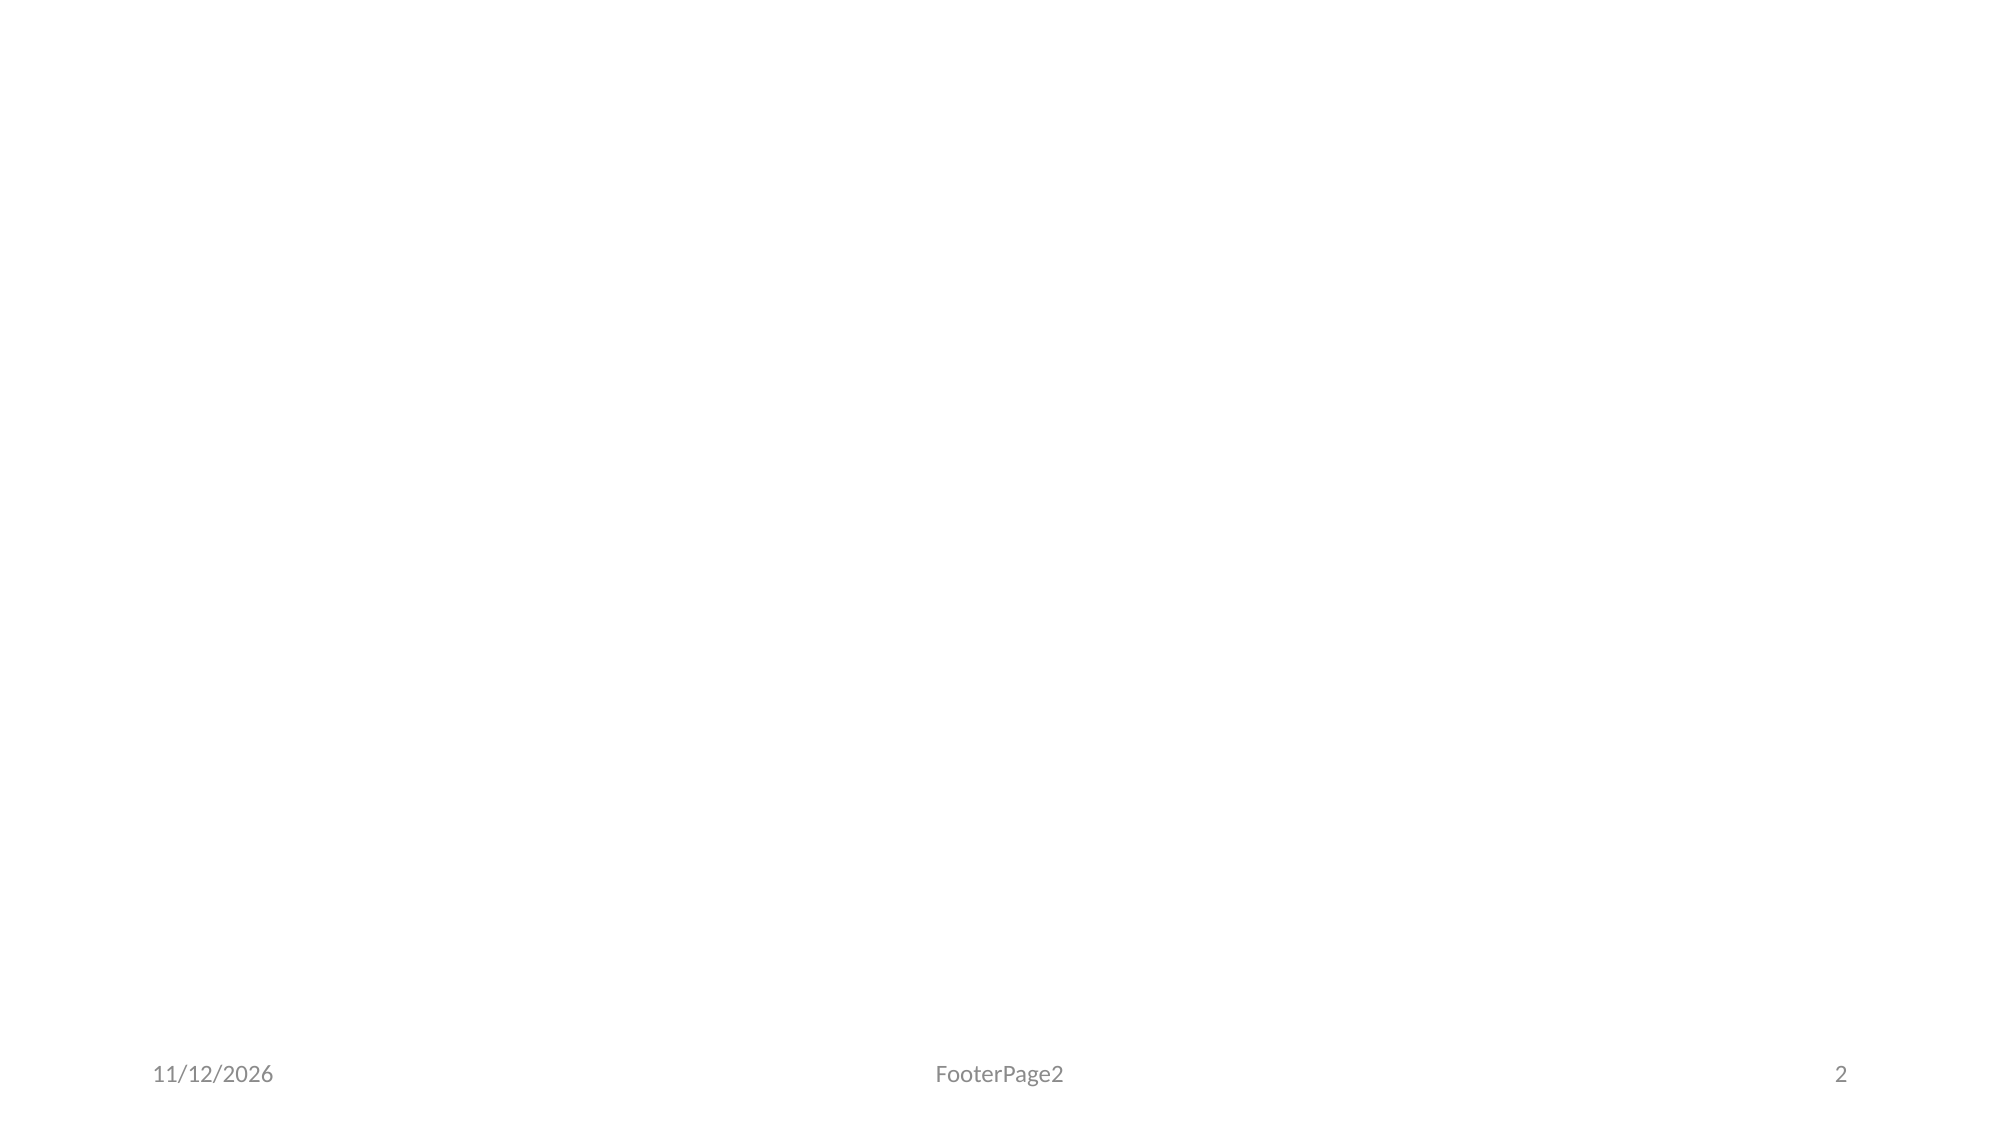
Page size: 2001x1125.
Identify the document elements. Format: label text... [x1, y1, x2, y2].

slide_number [137, 1042, 588, 1103]
slide_number 2 [1412, 1042, 1863, 1103]
footer FooterPage2 [662, 1042, 1338, 1103]
